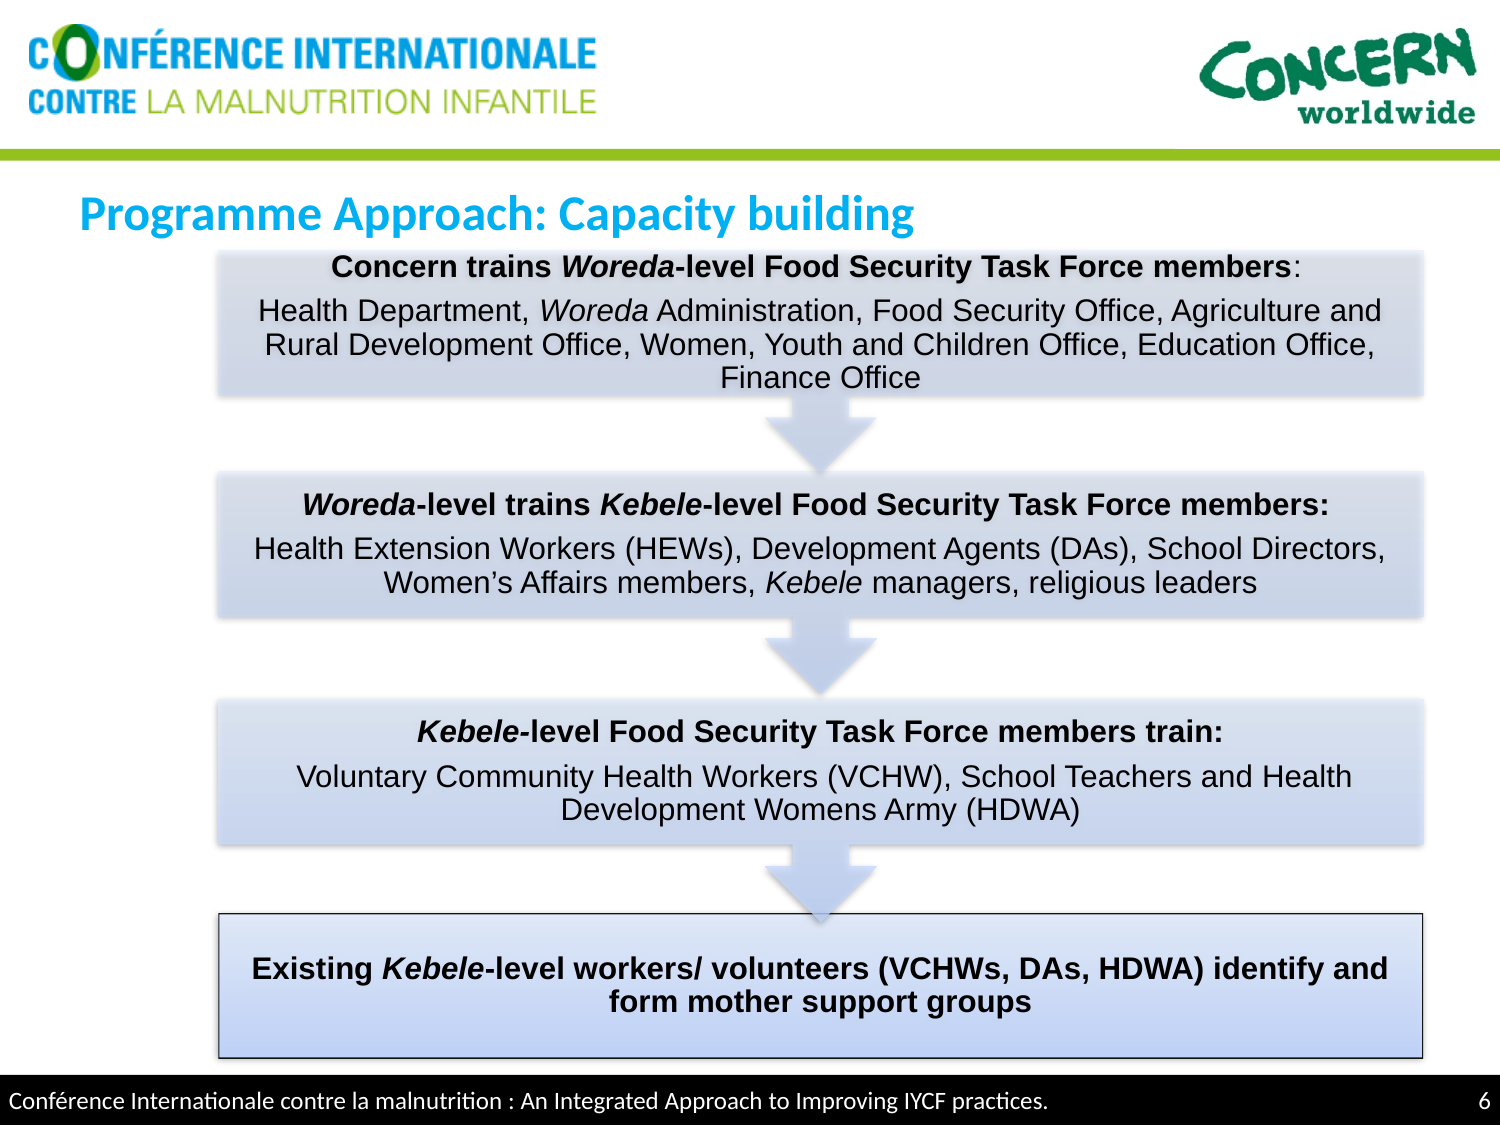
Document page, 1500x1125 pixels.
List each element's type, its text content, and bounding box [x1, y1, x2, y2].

slide_number 6 [1471, 1069, 1500, 1125]
footer Conférence Internationale contre la malnutrition : An Integrated Approach to Improving IYCF practices. [0, 1069, 1471, 1125]
text_box [0, 147, 1500, 163]
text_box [218, 249, 1424, 1059]
picture [29, 24, 597, 115]
picture [1174, 1, 1500, 149]
text_box Programme Approach: Capacity building [64, 172, 1258, 248]
